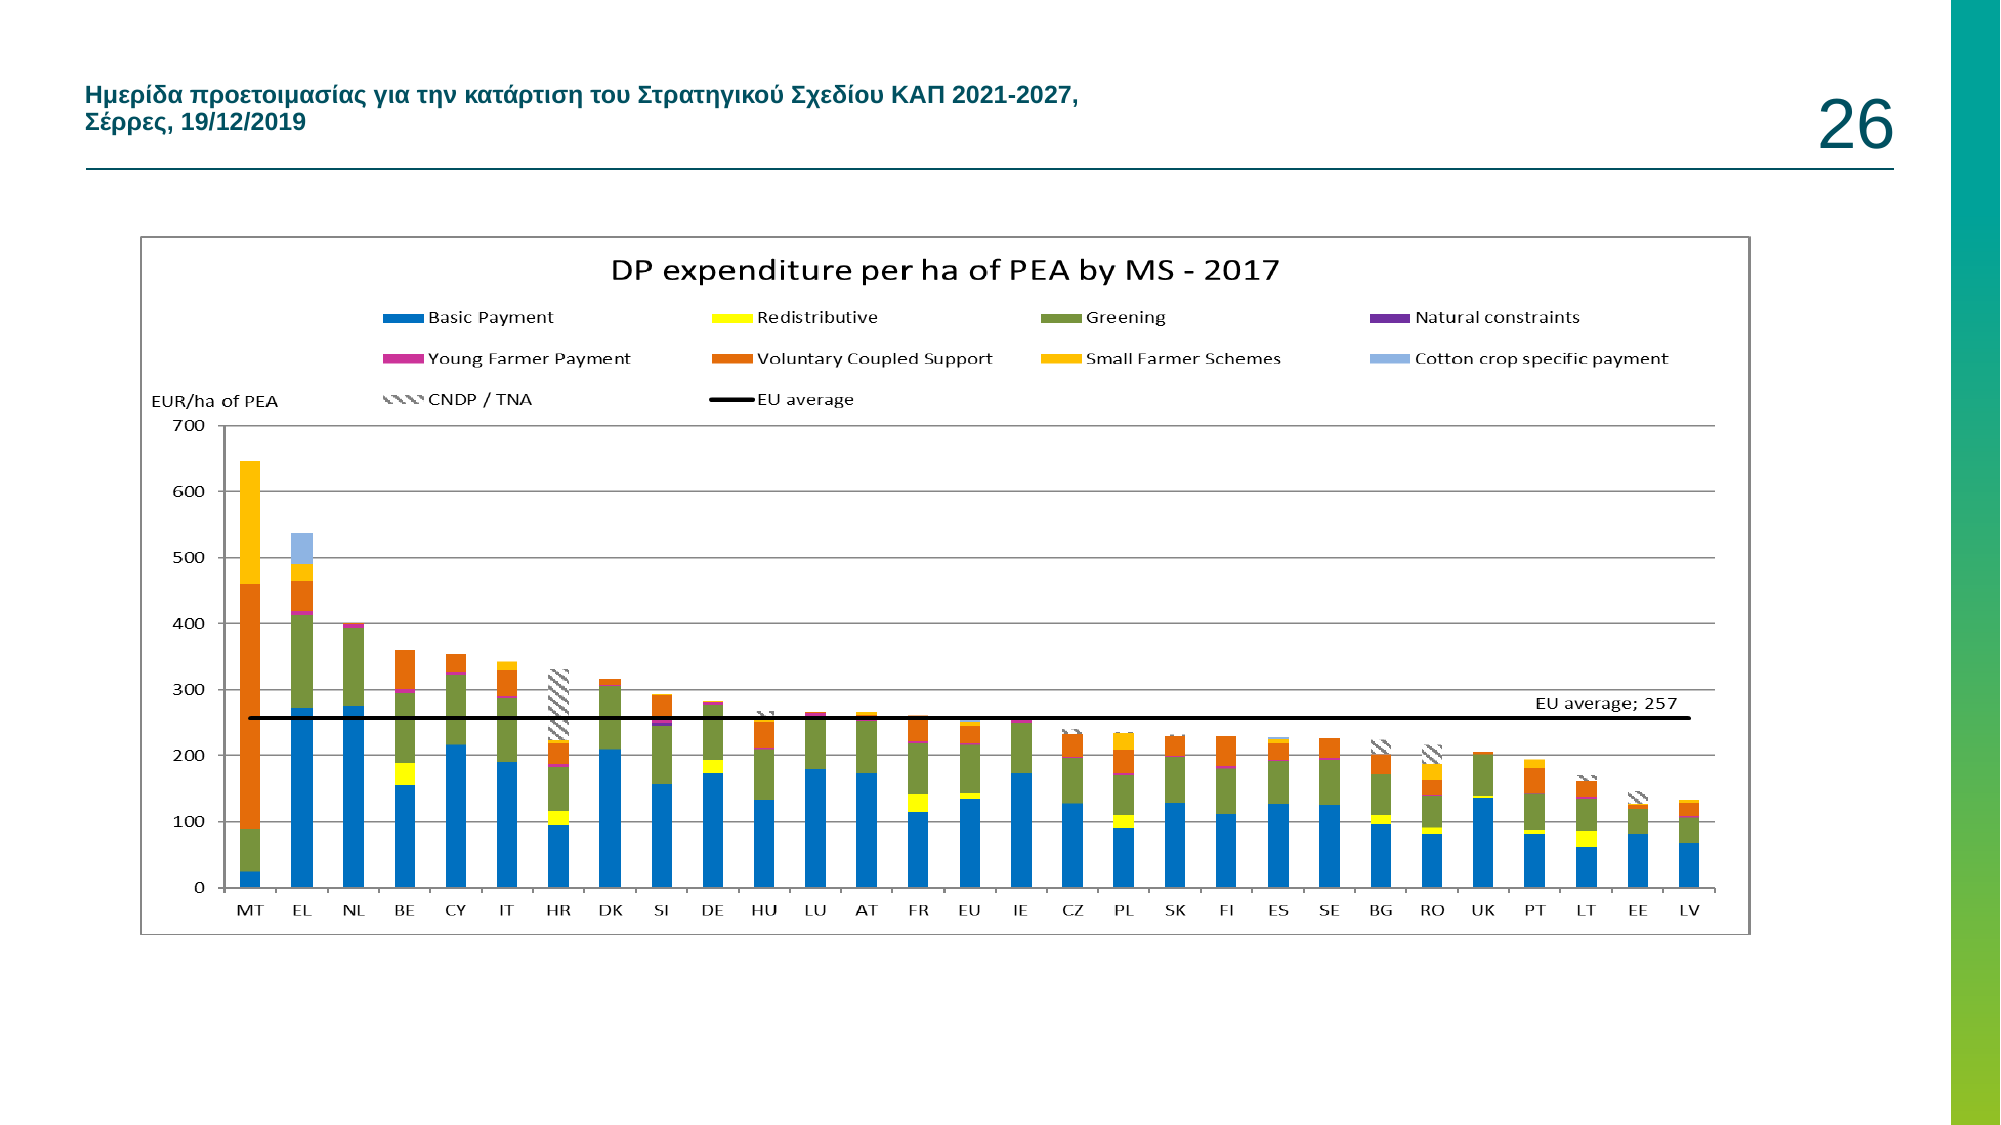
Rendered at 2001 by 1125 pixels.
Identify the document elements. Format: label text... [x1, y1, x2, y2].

slide_number 26 [1460, 90, 1911, 151]
picture [1951, 0, 2000, 1125]
picture [140, 236, 1751, 935]
text_box Ημερίδα προετοιμασίας για την κατάρτιση του Στρατηγικού Σχεδίου ΚΑΠ 2021-2027, Σέρρες, 19/12/2019 [70, 67, 1126, 151]
